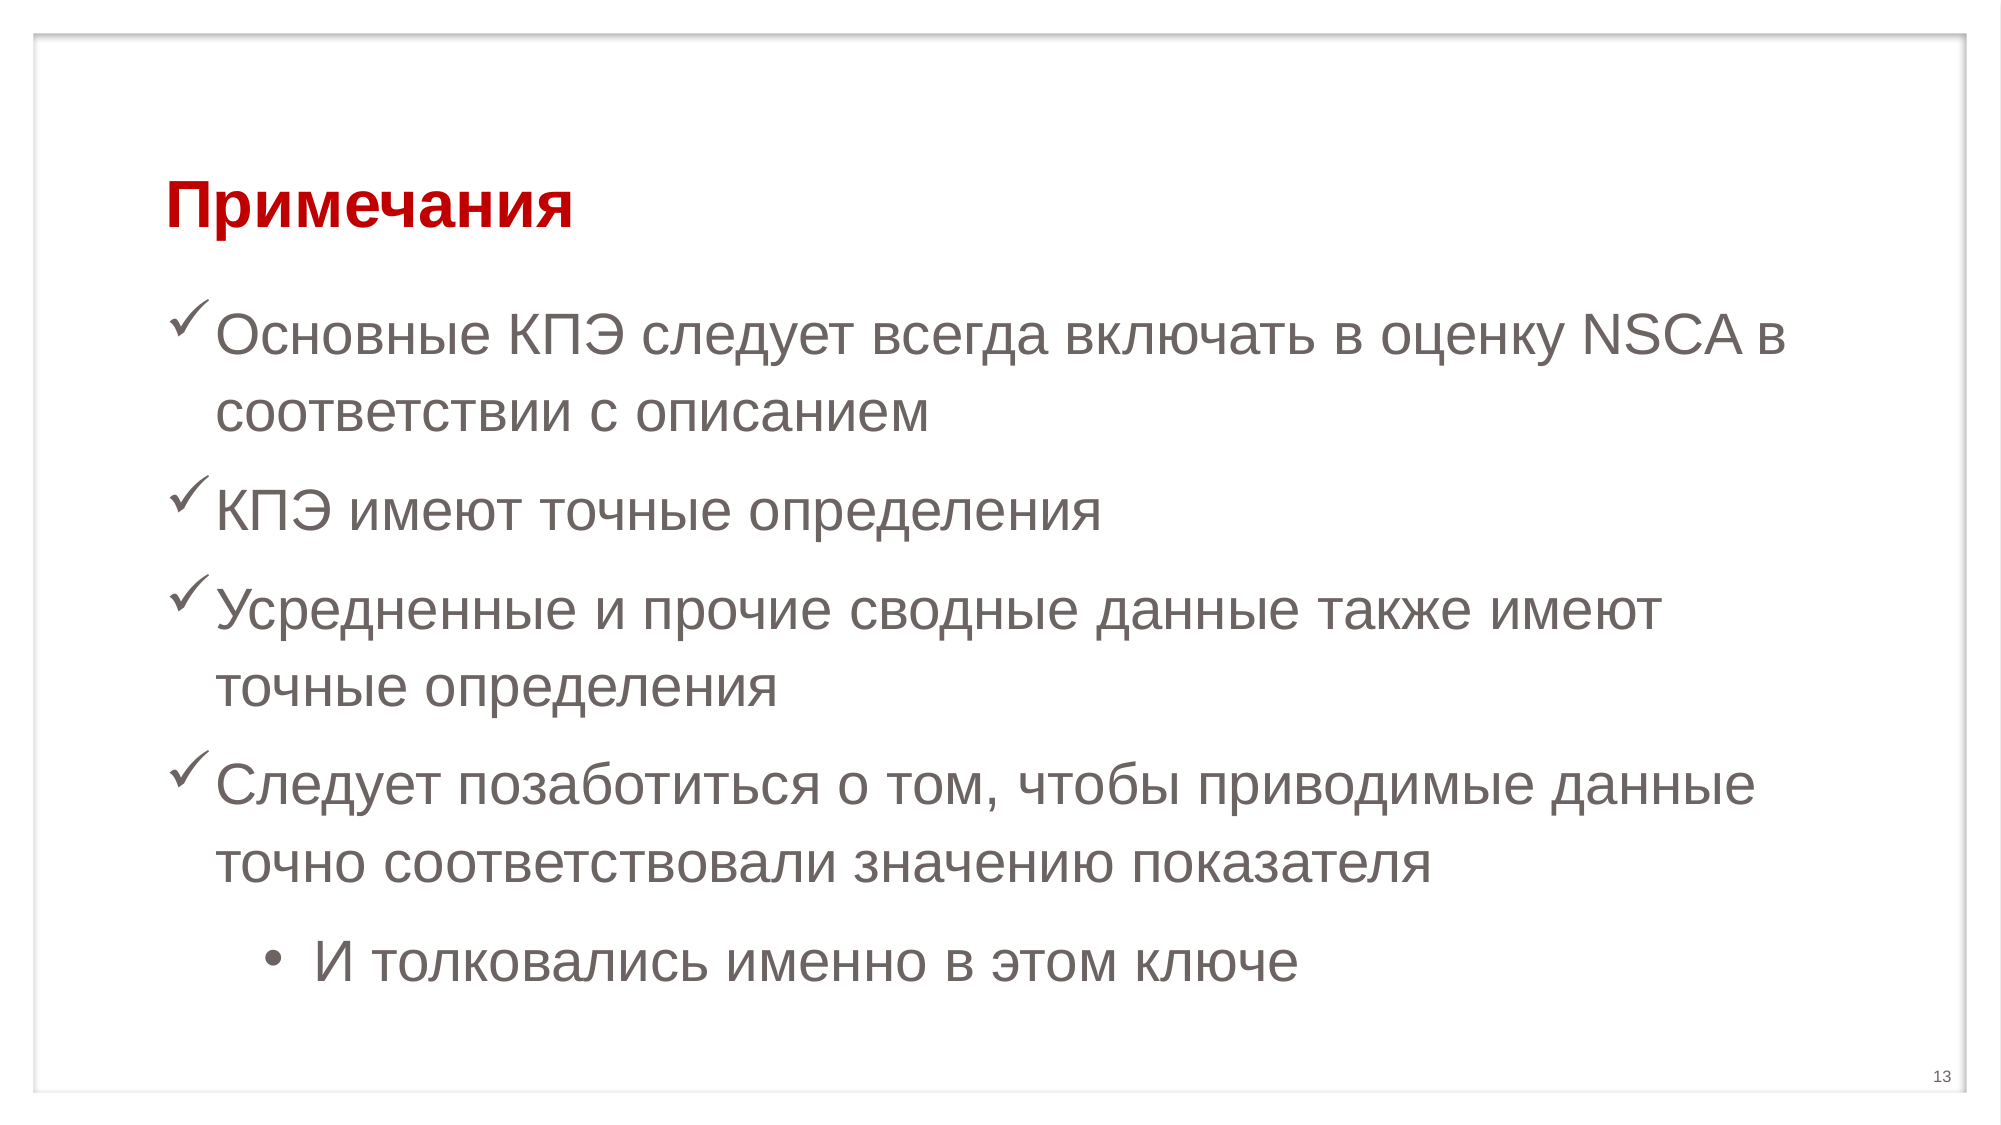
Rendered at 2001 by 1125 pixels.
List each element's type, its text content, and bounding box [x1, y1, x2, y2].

title Примечания [150, 153, 1851, 249]
slide_number 13 [1500, 1058, 1967, 1094]
list Основные КПЭ следует всегда включать в оценку NSCA в соответствии с описанием КПЭ имеют точные определения Усредненные и прочие сводные данные также имеют точные определения Следует позаботиться о том, чтобы приводимые данные точно соответствовали значению показателя И толковались именно в этом ключе [150, 281, 1850, 1125]
